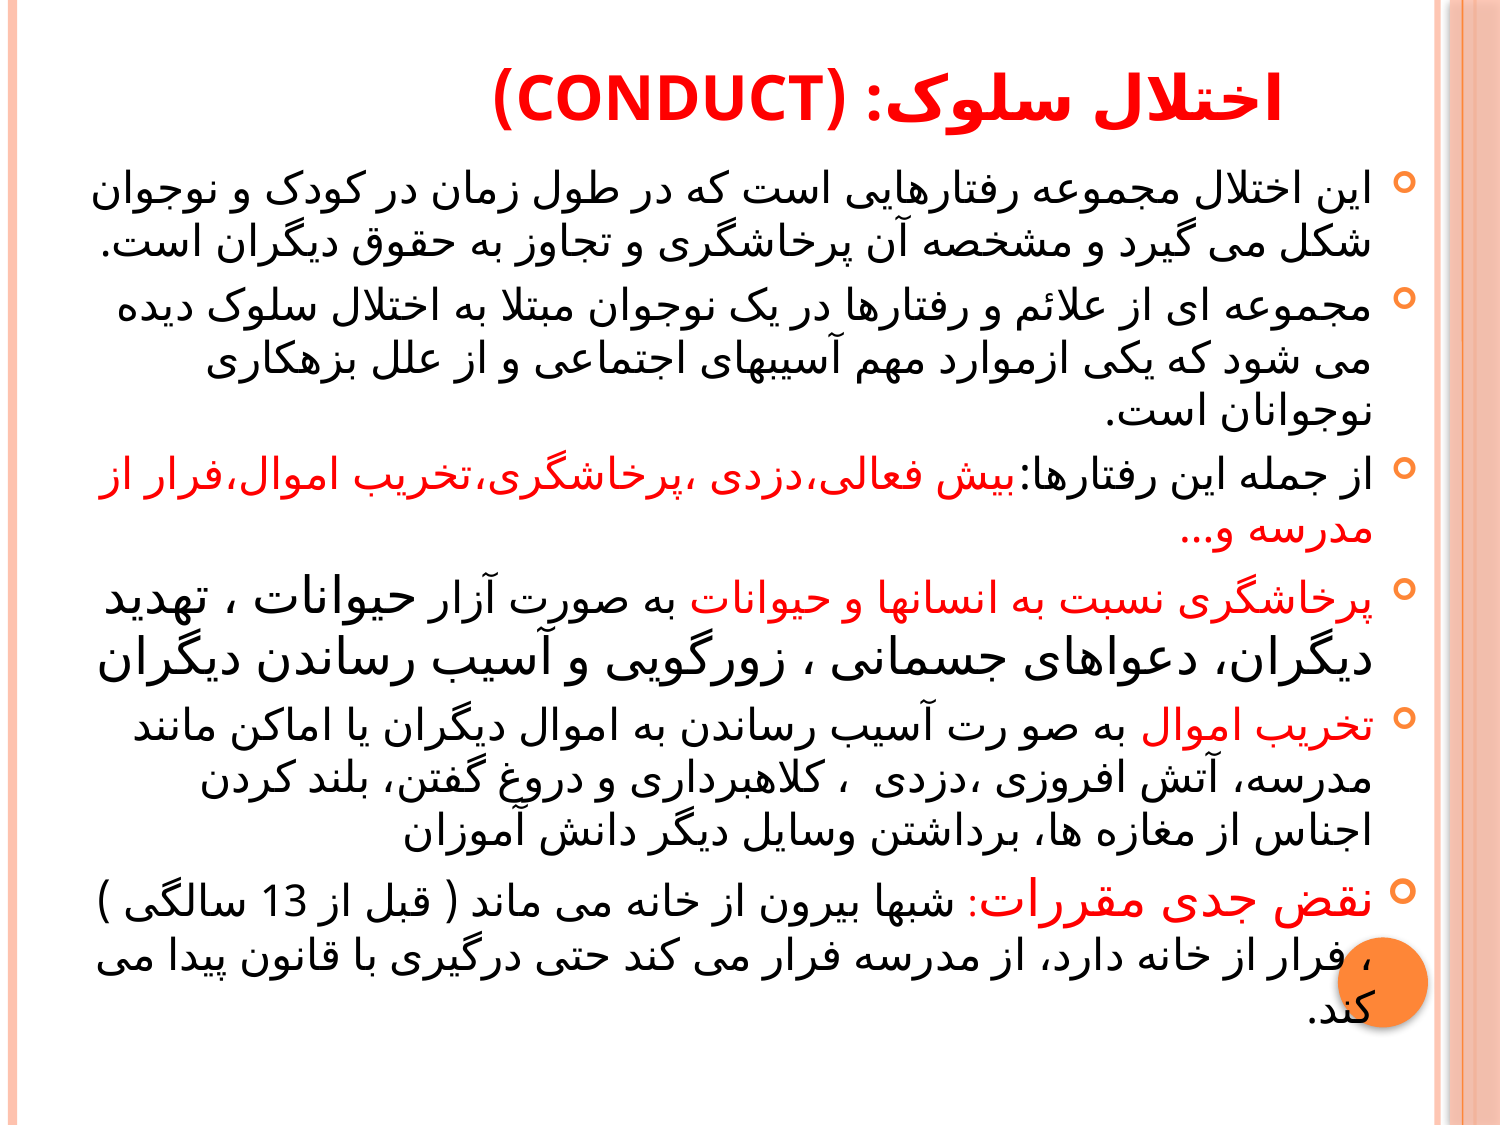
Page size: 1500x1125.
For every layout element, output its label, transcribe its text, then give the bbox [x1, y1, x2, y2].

title اختلال سلوک: (Conduct) [75, 45, 1300, 141]
list این اختلال مجموعه رفتارهایی است که در طول زمان در کودک و نوجوان شکل می گیرد و مشخصه آن پرخاشگری و تجاوز به حقوق دیگران است. مجموعه ای از علائم و رفتارها در یک نوجوان مبتلا به اختلال سلوک دیده می شود که یکی ازموارد مهم آسیبهای اجتماعی و از علل بزهکاری نوجوانان است. از جمله این رفتارها:بیش فعالی،دزدی ،پرخاشگری،تخریب اموال،فرار از مدرسه و... پرخاشگری نسبت به انسانها و حیوانات به صورت آزار حیوانات ، تهدید دیگران، دعواهای جسمانی ، زورگویی و آسیب رساندن دیگران تخریب اموال به صو رت آسیب رساندن به اموال دیگران یا اماکن مانند مدرسه، آتش افروزی ،دزدی ، کلاهبرداری و دروغ گفتن، بلند کردن اجناس از مغازه ها، برداشتن وسایل دیگر دانش آموزان نقض جدی مقررات: شبها بیرون از خانه می ماند ( قبل از 13 سالگی ) ، فرار از خانه دارد، از مدرسه فرار می کند حتی درگیری با قانون پیدا می کند. [75, 152, 1430, 1062]
